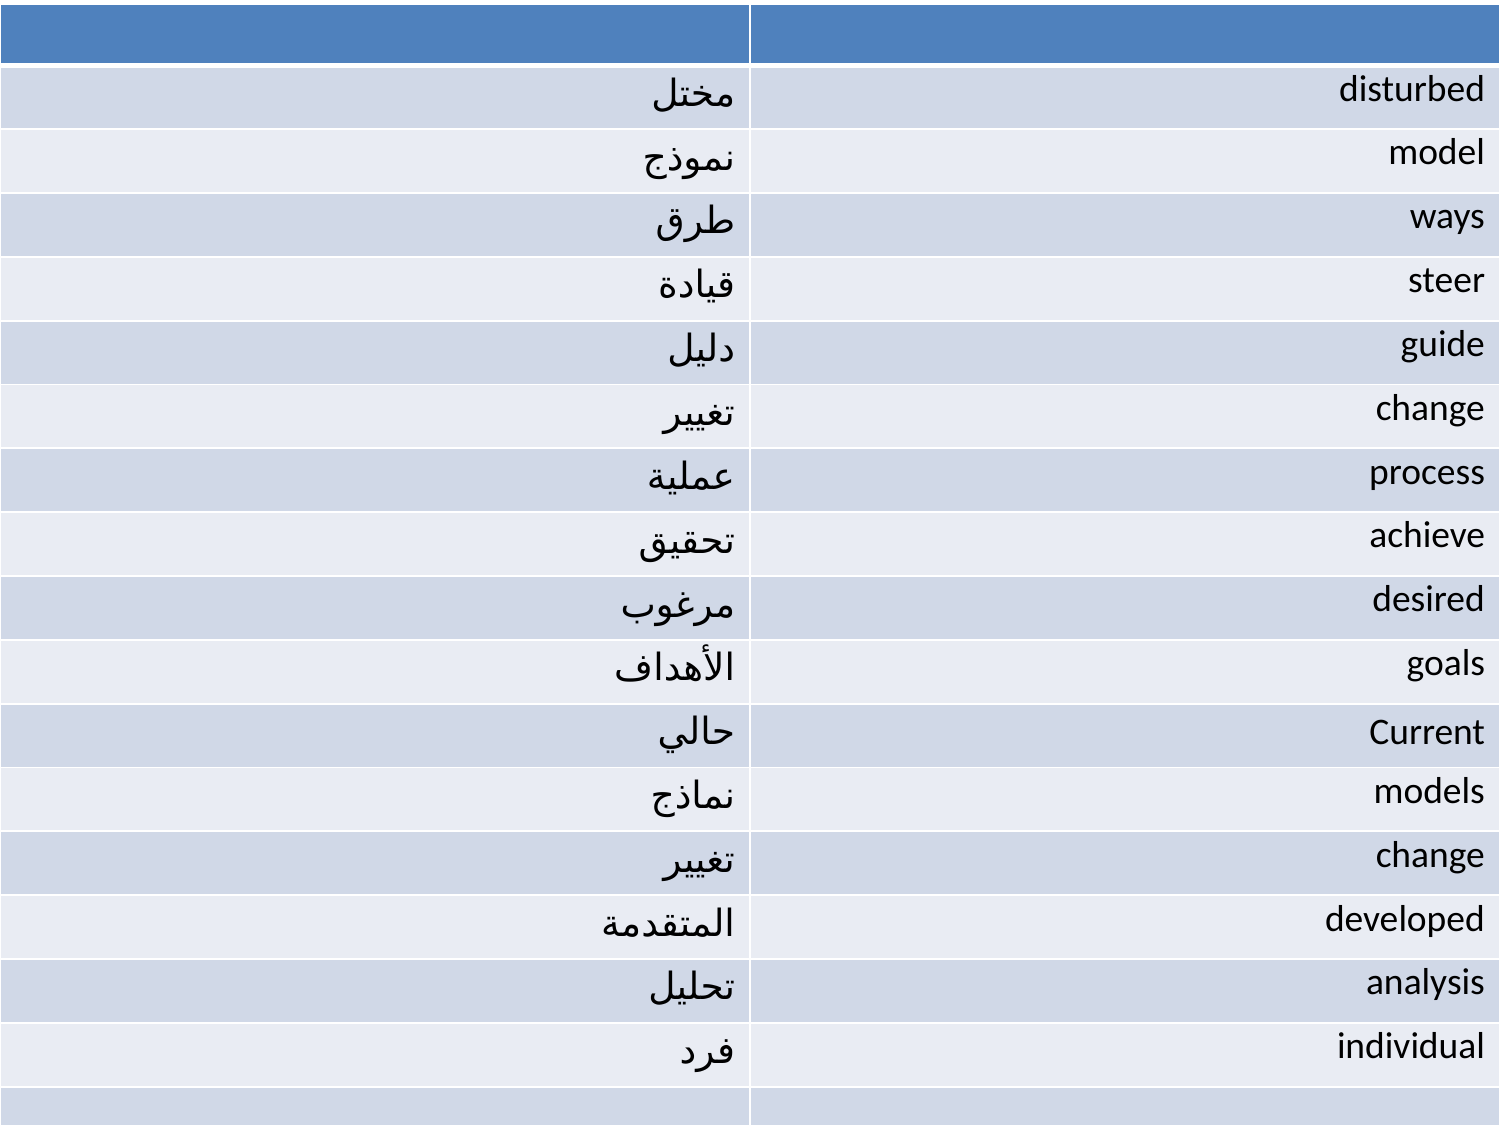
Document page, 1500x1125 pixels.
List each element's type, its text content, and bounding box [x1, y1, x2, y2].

table_cell قيادة [1, 258, 749, 320]
table_cell الأهداف [1, 641, 749, 703]
table_cell Current [751, 705, 1499, 767]
table_header [1, 5, 749, 63]
table_cell guide [751, 322, 1499, 384]
table_cell مرغوب [1, 577, 749, 639]
table_cell desired [751, 577, 1499, 639]
table_cell developed [751, 896, 1499, 958]
table_cell change [751, 385, 1499, 447]
table_cell ways [751, 194, 1499, 256]
table_cell process [751, 449, 1499, 511]
table_cell عملية [1, 449, 749, 511]
table_cell models [751, 768, 1499, 830]
table_cell disturbed [751, 68, 1499, 128]
table_cell model [751, 130, 1499, 192]
table_cell دليل [1, 322, 749, 384]
table_cell achieve [751, 513, 1499, 575]
table_header [751, 5, 1499, 63]
table_cell طرق [1, 194, 749, 256]
table_cell goals [751, 641, 1499, 703]
table_cell change [751, 832, 1499, 894]
table_cell حالي [1, 705, 749, 767]
table_cell نماذج [1, 768, 749, 830]
table_cell individual [751, 1024, 1499, 1086]
table_cell تحقيق [1, 513, 749, 575]
table_cell المتقدمة [1, 896, 749, 958]
table_cell فرد [1, 1024, 749, 1086]
table_cell [1, 1088, 749, 1125]
table_cell تحليل [1, 960, 749, 1022]
table_cell نموذج [1, 130, 749, 192]
table_cell steer [751, 258, 1499, 320]
table_cell analysis [751, 960, 1499, 1022]
table_cell مختل [1, 68, 749, 128]
table_cell [751, 1088, 1499, 1125]
table_cell تغيير [1, 385, 749, 447]
table_cell تغيير [1, 832, 749, 894]
